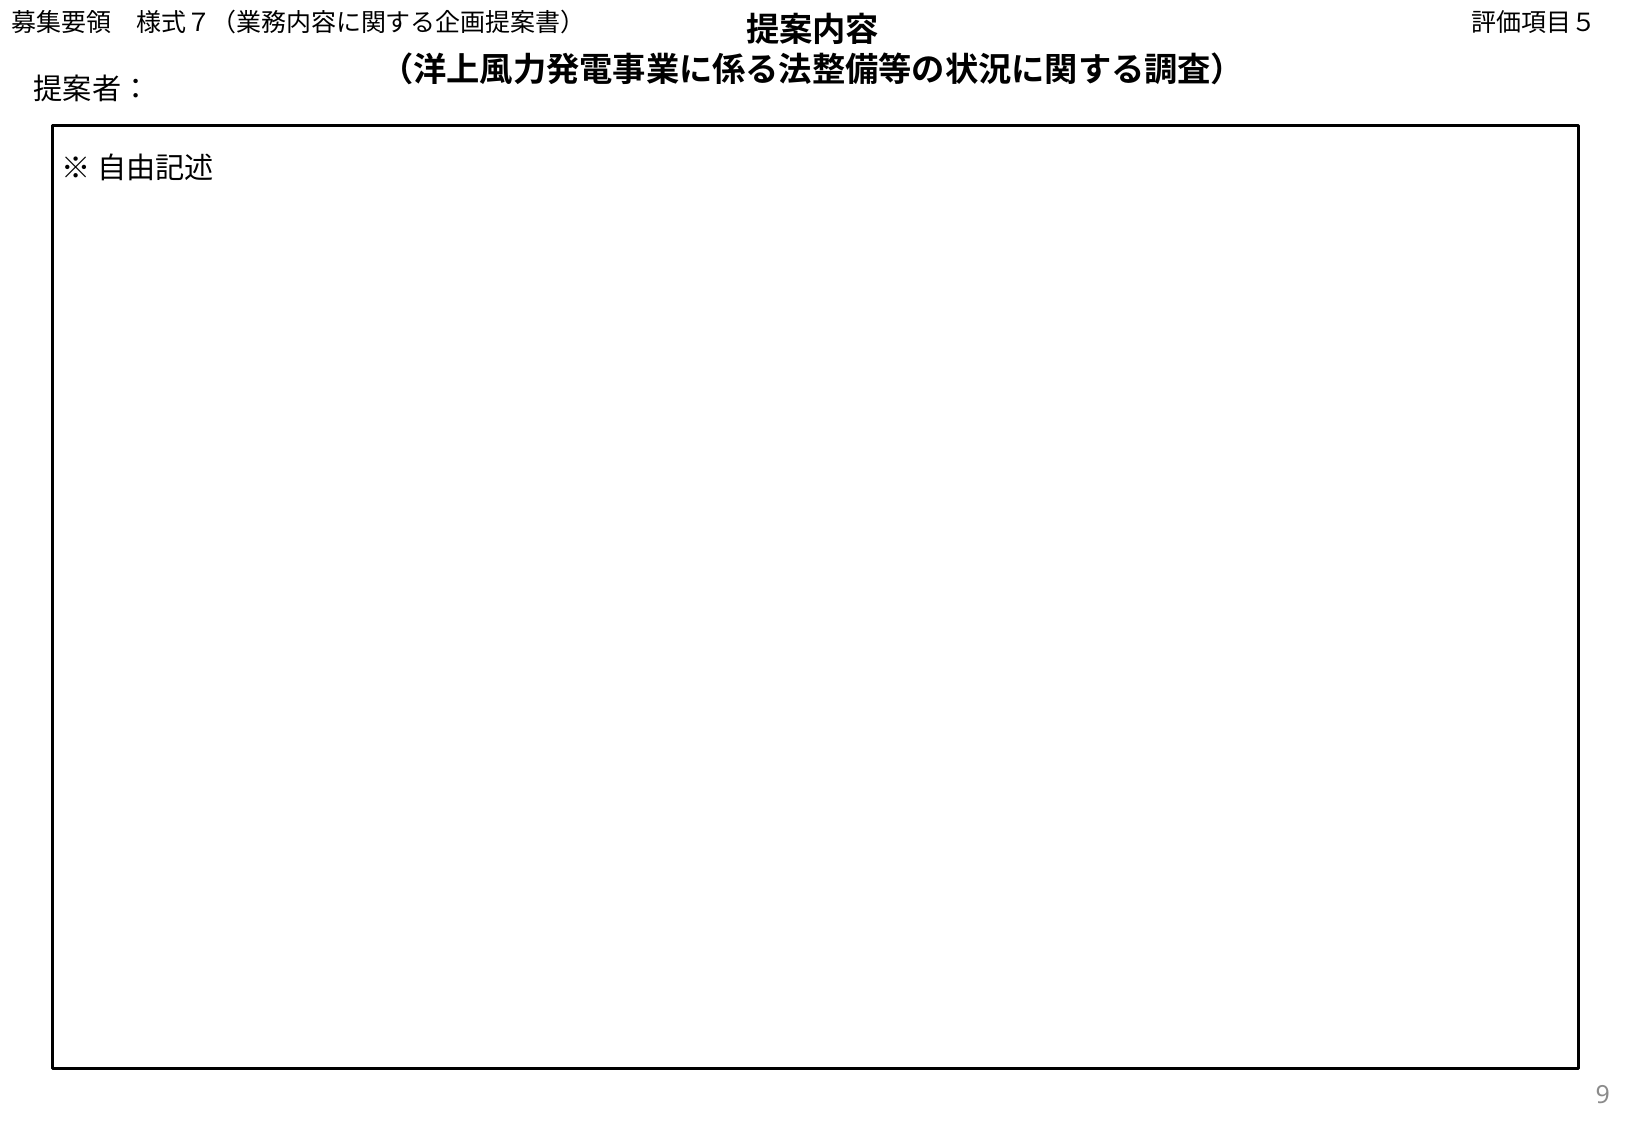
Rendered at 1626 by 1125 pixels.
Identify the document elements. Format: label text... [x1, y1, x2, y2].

text_box 提案内容 （洋上風力発電事業に係る法整備等の状況に関する調査） [168, 1, 1457, 96]
text_box 提案者： [18, 63, 528, 113]
text_box [52, 125, 1579, 1069]
slide_number 9 [1259, 1065, 1625, 1125]
text_box ※自由記述 [46, 142, 237, 192]
text_box 評価項目５ [1443, 0, 1625, 47]
text_box 募集要領 様式７（業務内容に関する企画提案書） [0, 0, 600, 47]
